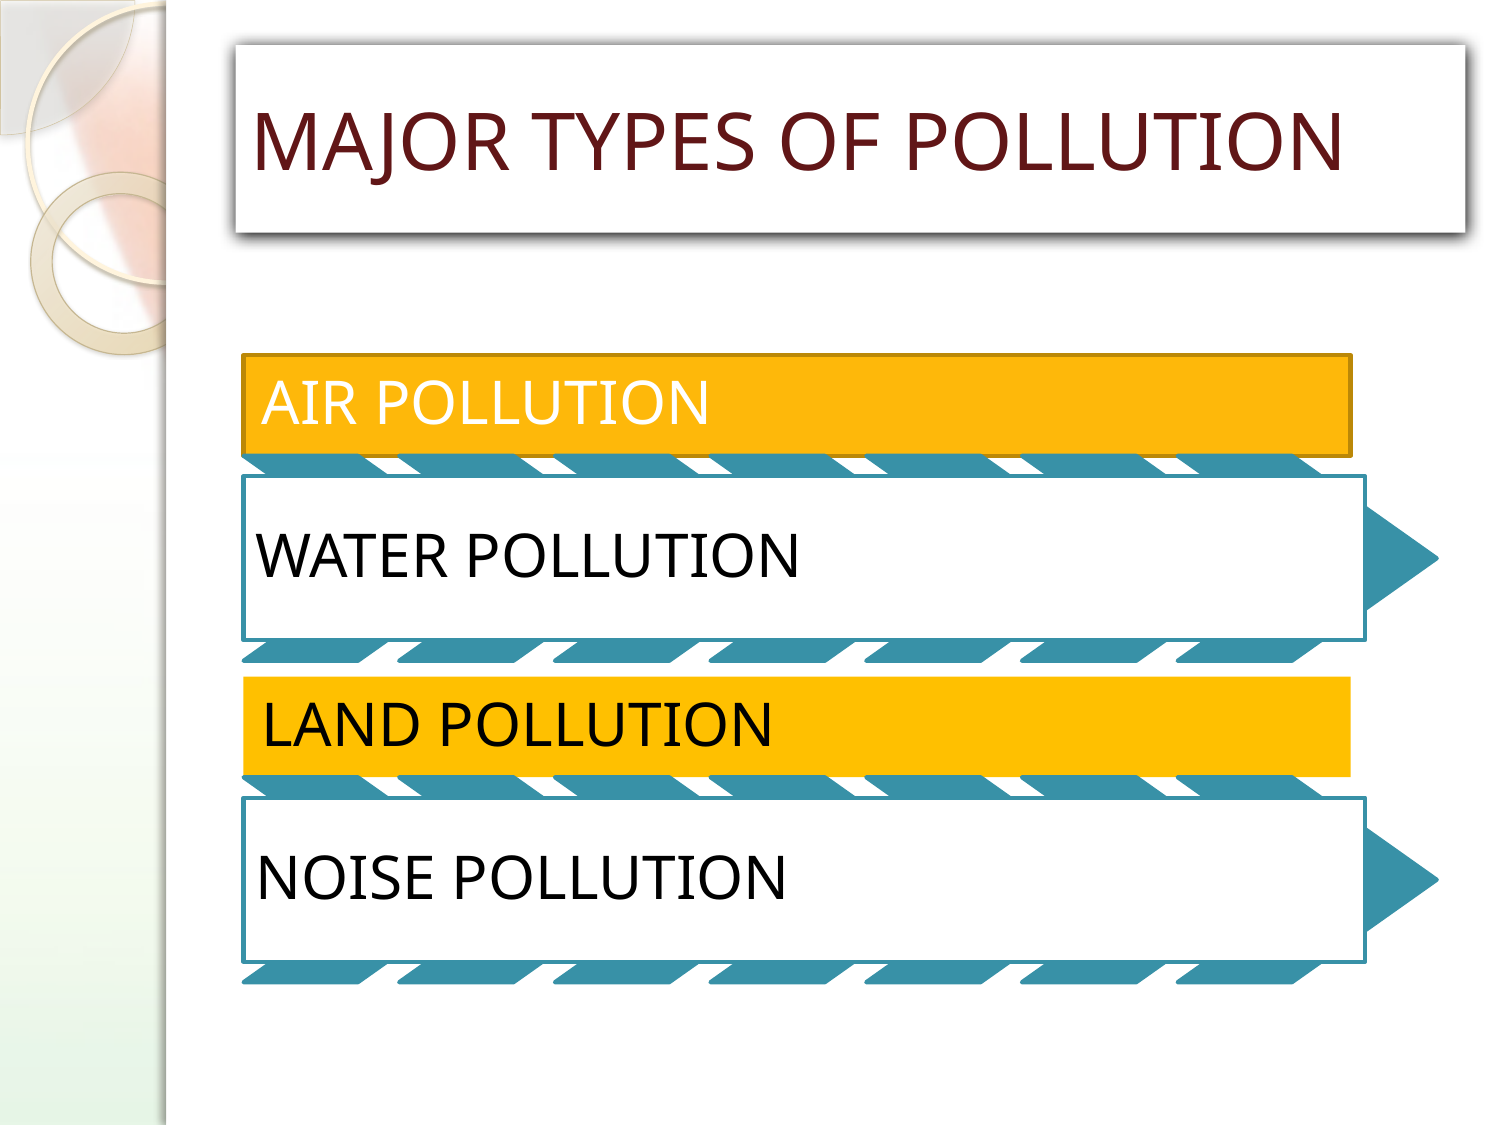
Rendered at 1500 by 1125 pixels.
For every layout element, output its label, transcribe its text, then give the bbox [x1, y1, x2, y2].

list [224, 274, 1456, 1063]
title MAJOR TYPES OF POLLUTION [233, 43, 1468, 235]
